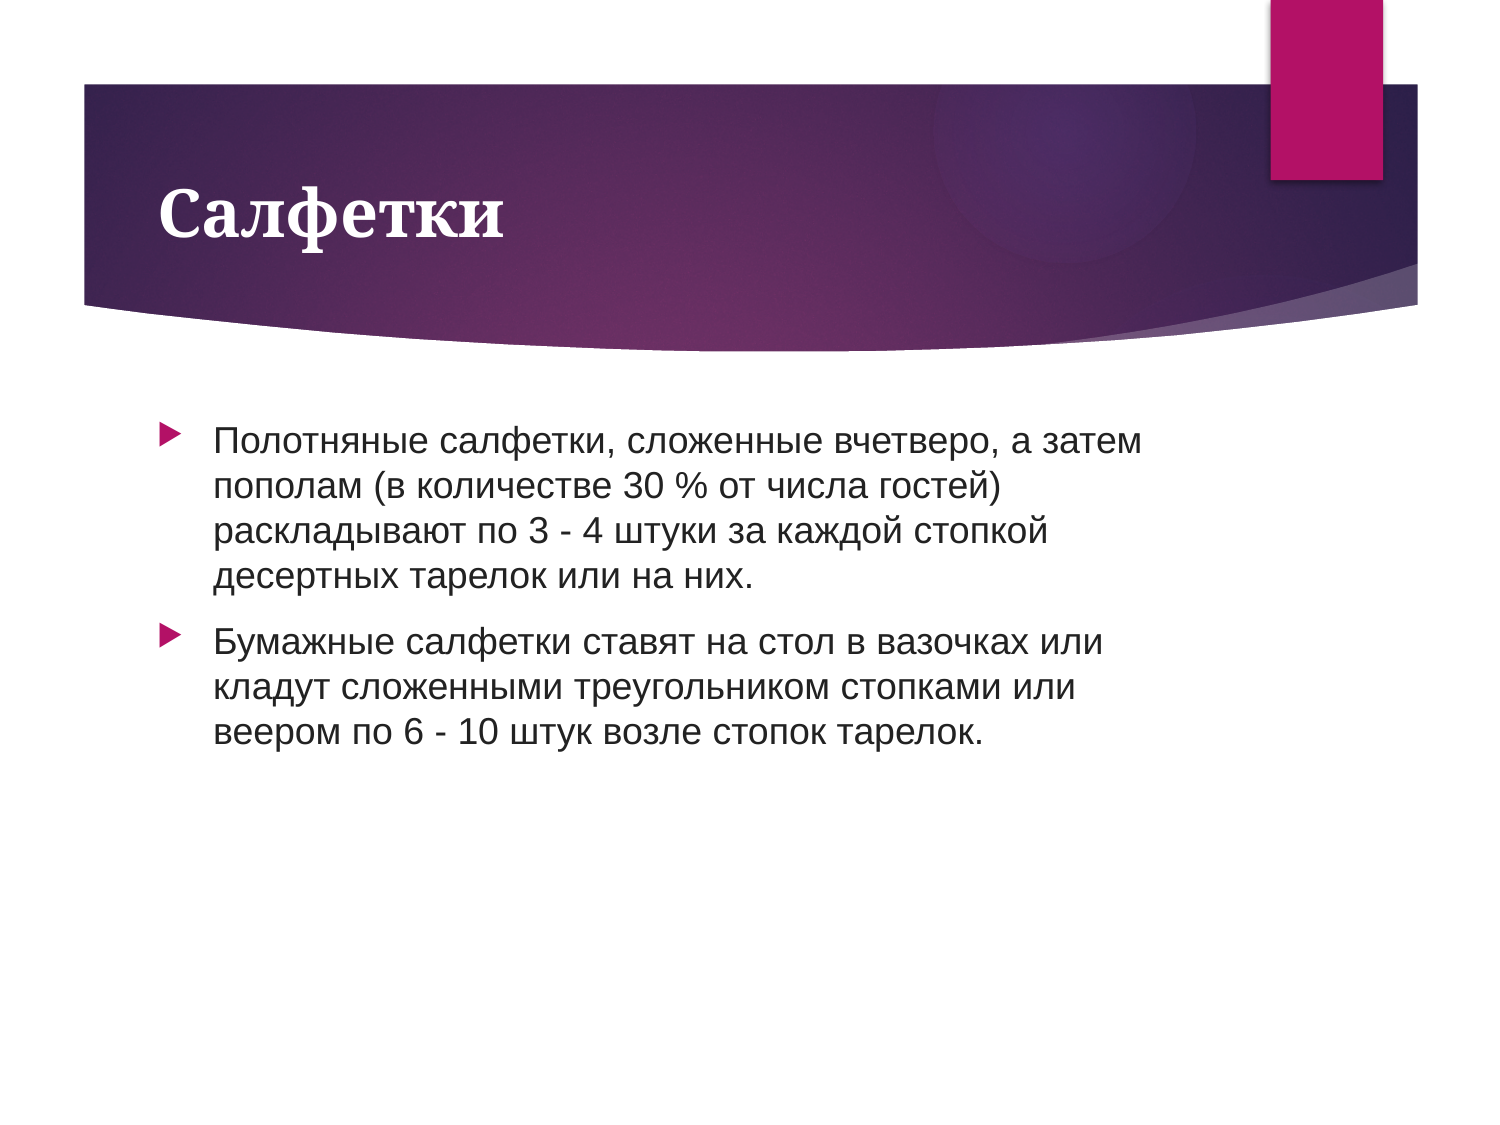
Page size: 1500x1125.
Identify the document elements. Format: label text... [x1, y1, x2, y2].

list Полотняные салфетки, сложенные вчетверо, а затем пополам (в количестве 30 % от числа гостей) раскладывают по 3 - 4 штуки за каждой стопкой десертных тарелок или на них. Бумажные салфетки ставят на стол в вазочках или кладут сложенными треугольником стопками или веером по 6 - 10 штук возле стопок тарелок. [141, 408, 1183, 988]
title Салфетки [142, 152, 1183, 269]
